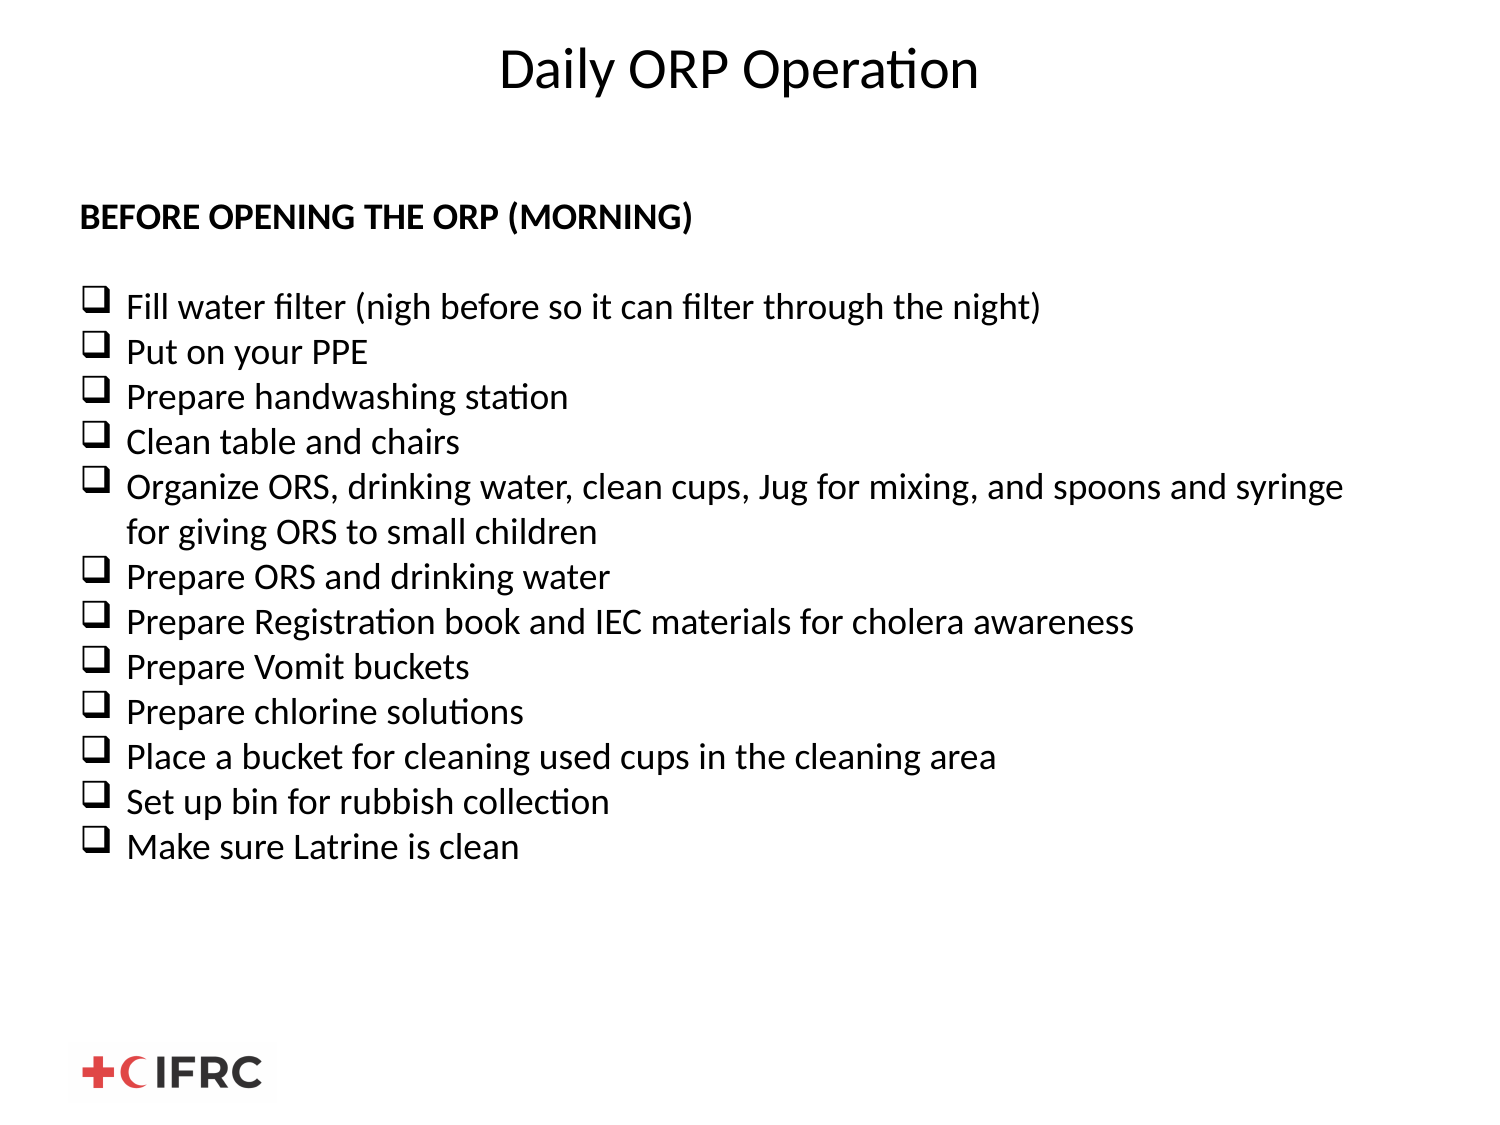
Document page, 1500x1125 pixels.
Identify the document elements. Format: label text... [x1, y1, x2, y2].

title Daily ORP Operation [64, 0, 1415, 160]
picture [68, 1042, 277, 1103]
text_box BEFORE OPENING THE ORP (MORNING) Fill water filter (nigh before so it can filter through the night) Put on your PPE Prepare handwashing station Clean table and chairs Organize ORS, drinking water, clean cups, Jug for mixing, and spoons and syringe for giving ORS to small children Prepare ORS and drinking water Prepare Registration book and IEC materials for cholera awareness Prepare Vomit buckets Prepare chlorine solutions Place a bucket for cleaning used cups in the cleaning area Set up bin for rubbish collection Make sure Latrine is clean [64, 184, 1400, 875]
